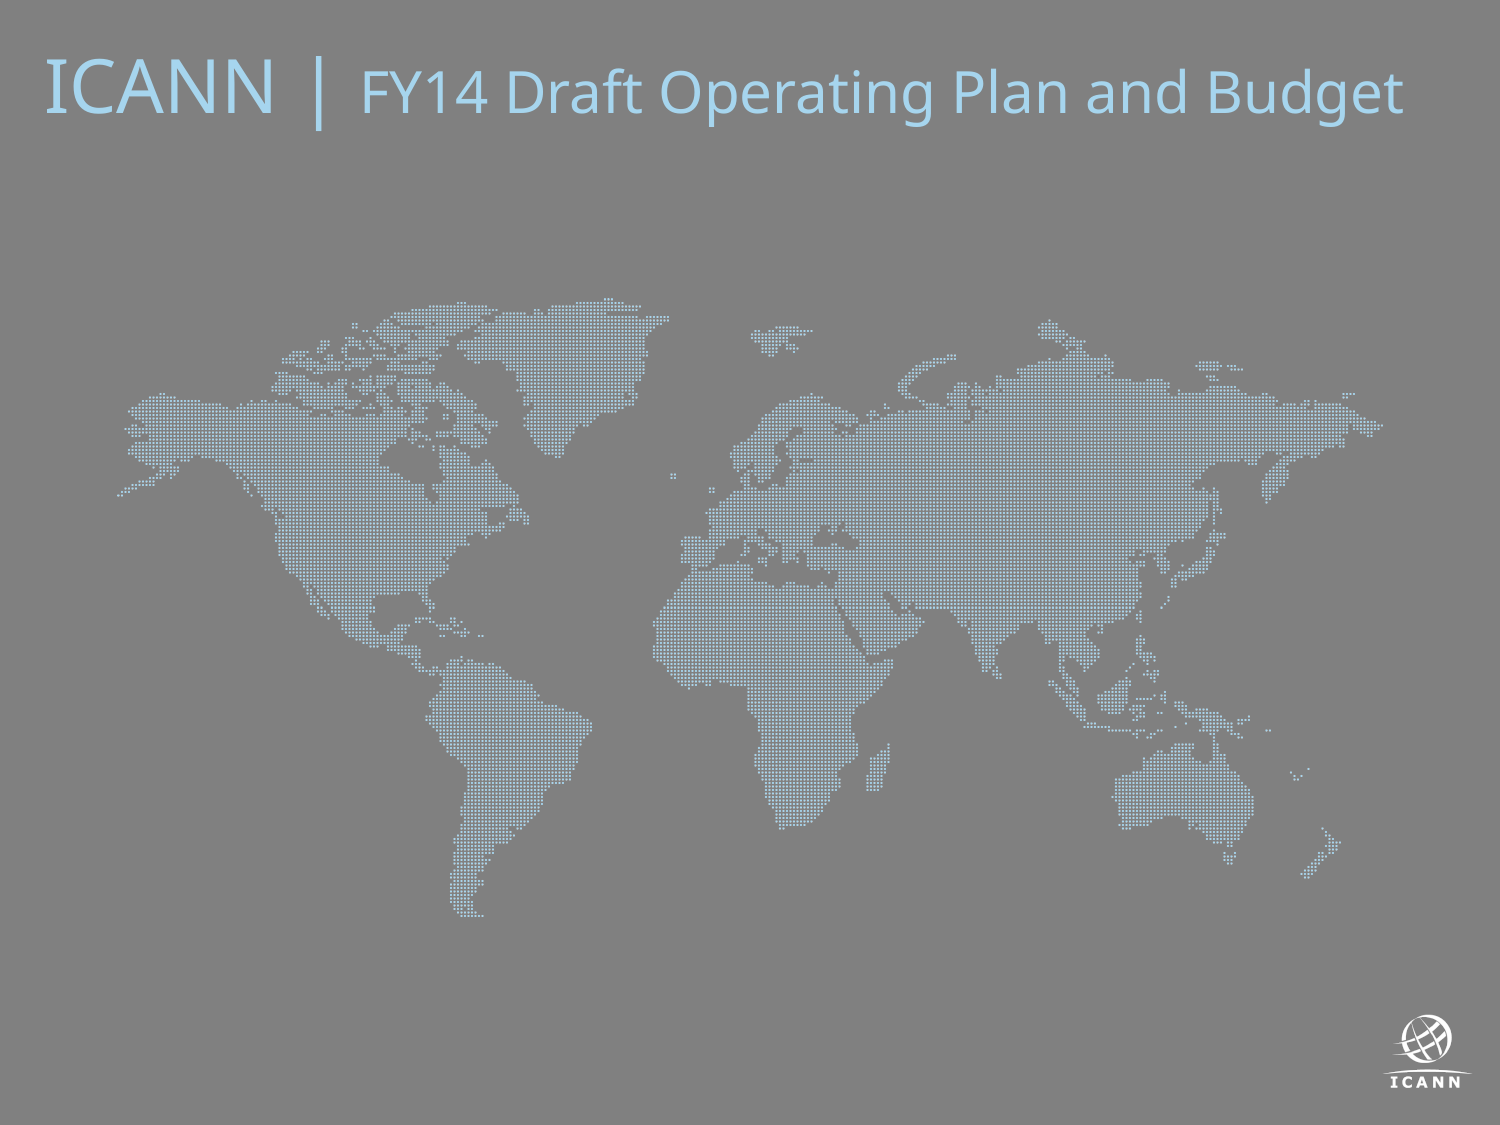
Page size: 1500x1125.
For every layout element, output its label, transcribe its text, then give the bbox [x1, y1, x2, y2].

title ICANN | FY14 Draft Operating Plan and Budget [29, 48, 1500, 155]
picture [117, 298, 1383, 917]
picture [1379, 1012, 1483, 1090]
